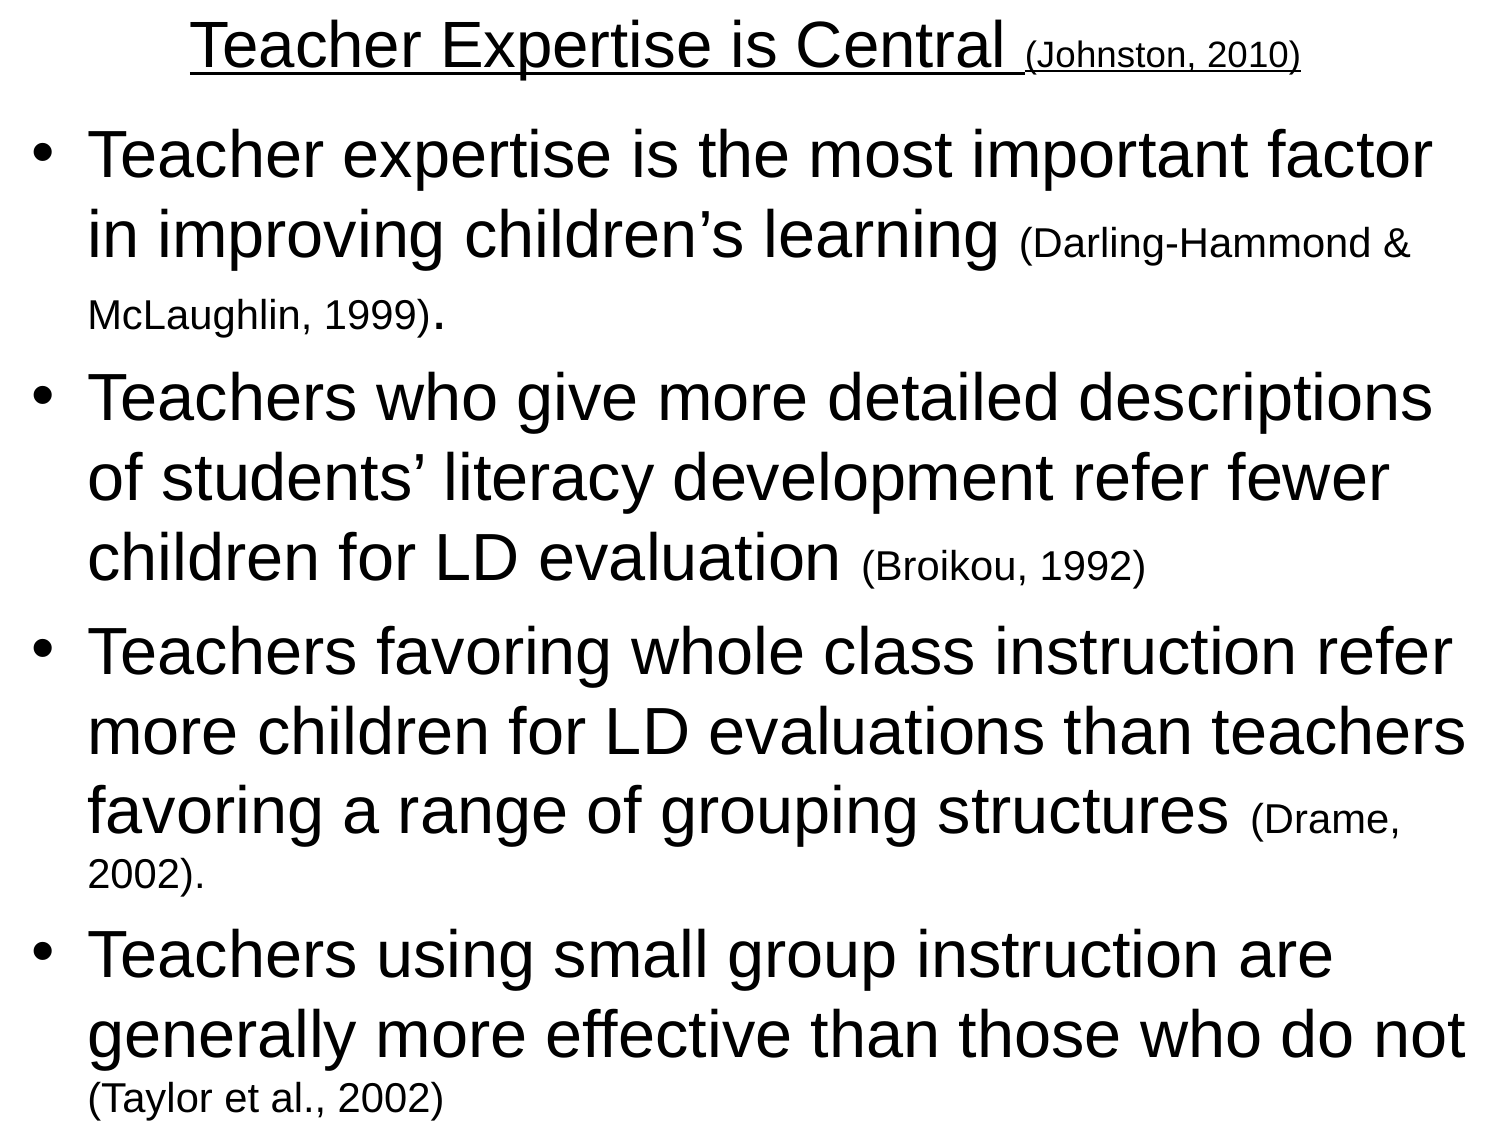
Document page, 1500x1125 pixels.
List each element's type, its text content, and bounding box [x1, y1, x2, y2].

list Teacher expertise is the most important factor in improving children’s learning (Darling-Hammond & McLaughlin, 1999). Teachers who give more detailed descriptions of students’ literacy development refer fewer children for LD evaluation (Broikou, 1992) Teachers favoring whole class instruction refer more children for LD evaluations than teachers favoring a range of grouping structures (Drame, 2002). Teachers using small group instruction are generally more effective than those who do not (Taylor et al., 2002) [16, 103, 1500, 1036]
title Teacher Expertise is Central (Johnston, 2010) [120, 0, 1371, 89]
